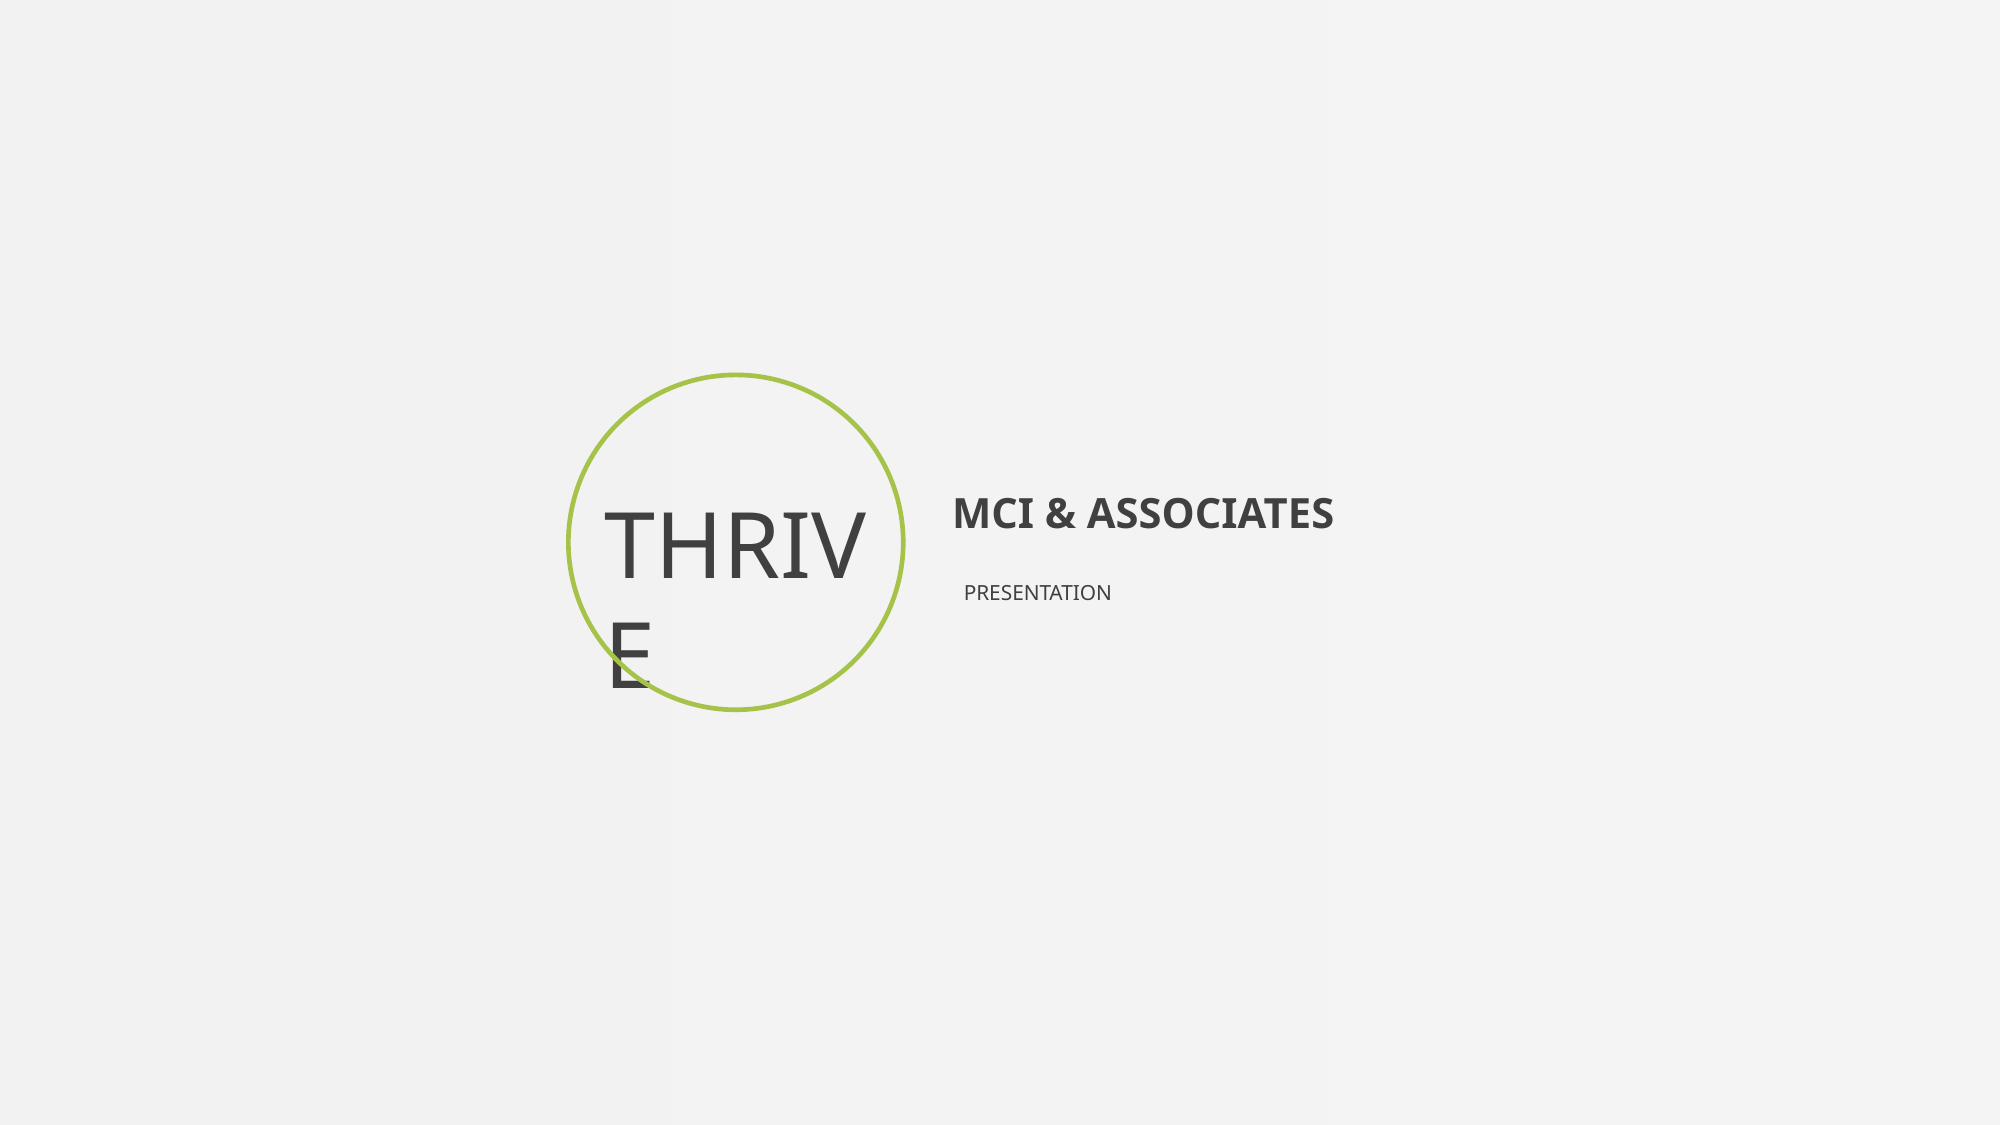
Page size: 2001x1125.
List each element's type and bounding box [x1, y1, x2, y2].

text_box [568, 374, 916, 710]
picture [0, 0, 2000, 1125]
